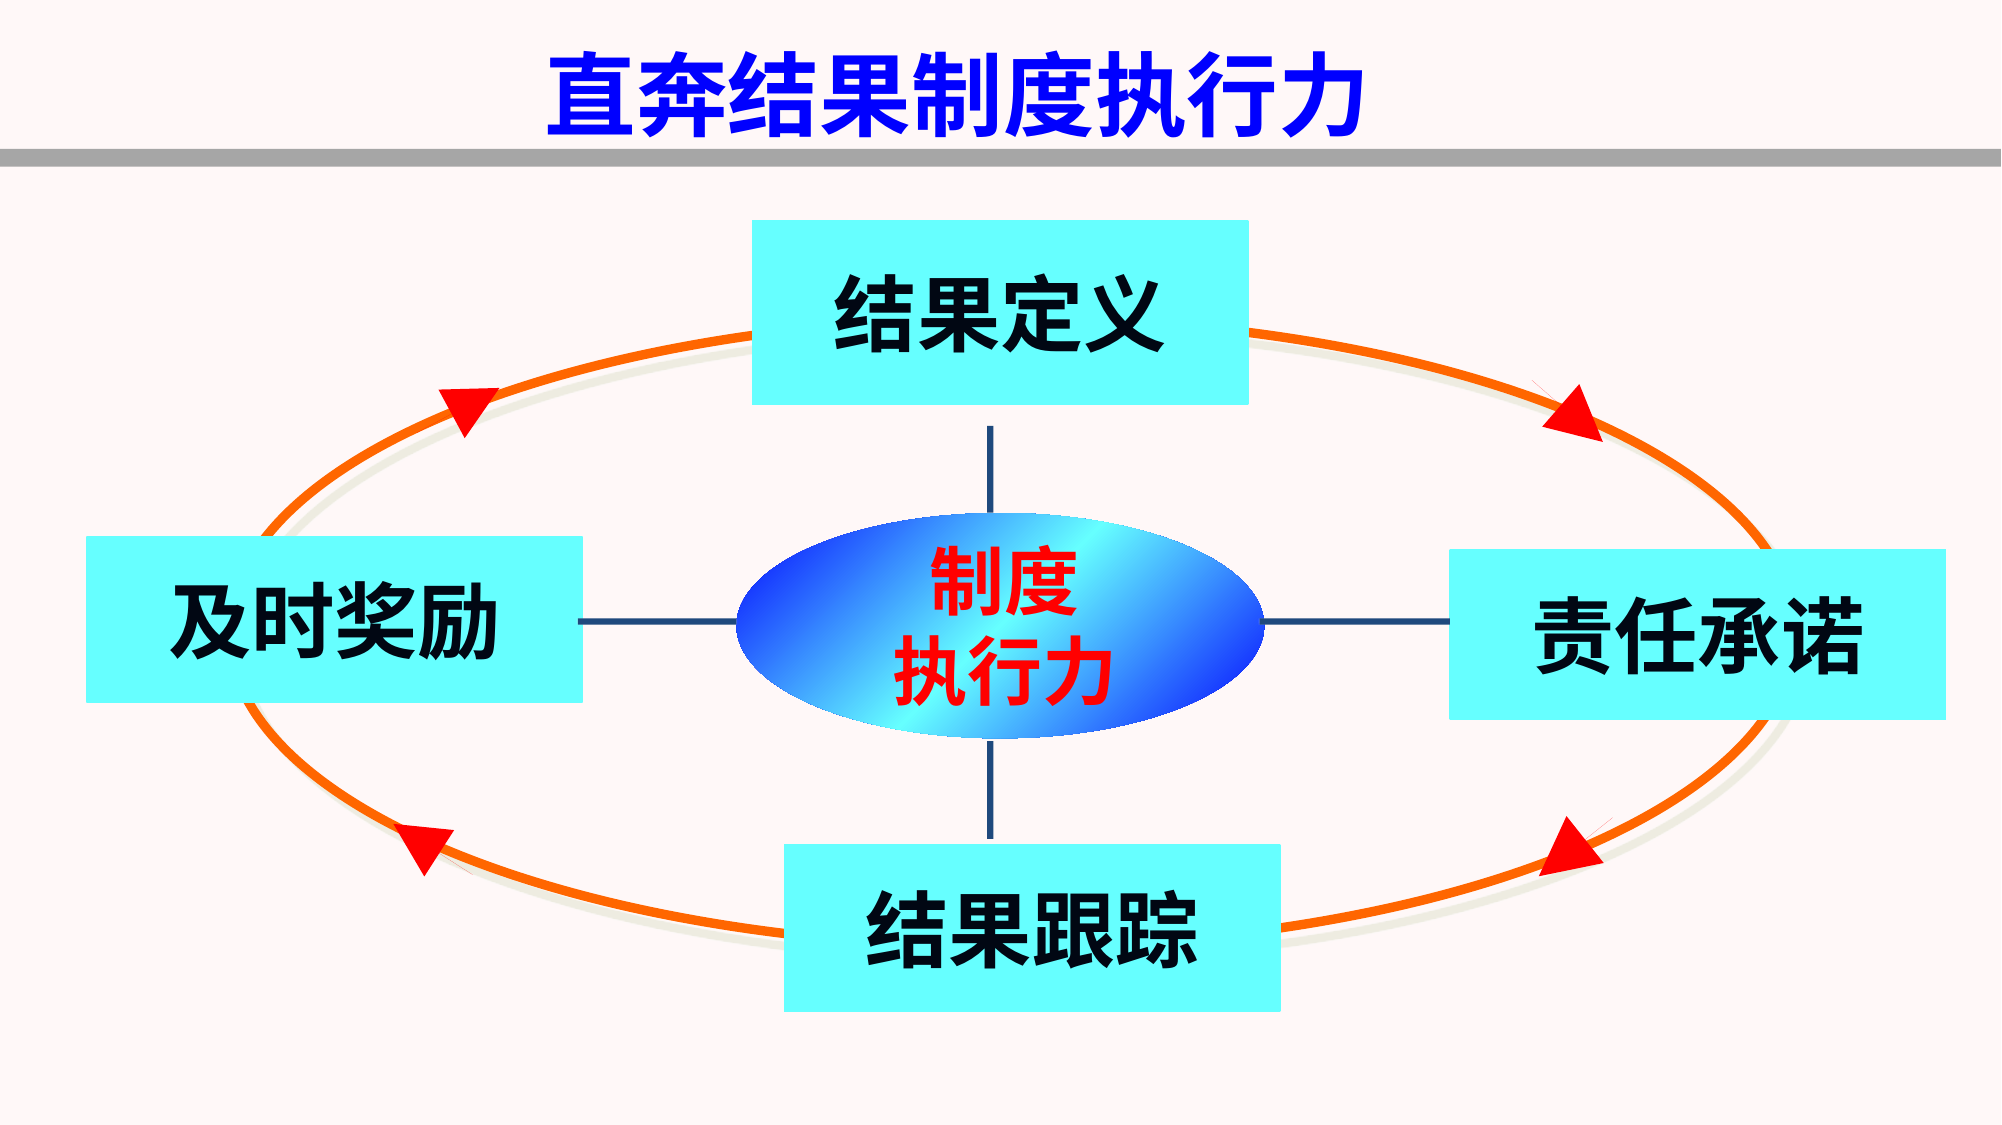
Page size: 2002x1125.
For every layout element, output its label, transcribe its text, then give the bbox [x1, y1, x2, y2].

text_box 直奔结果制度执行力 [256, 30, 1659, 180]
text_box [86, 219, 1947, 1012]
